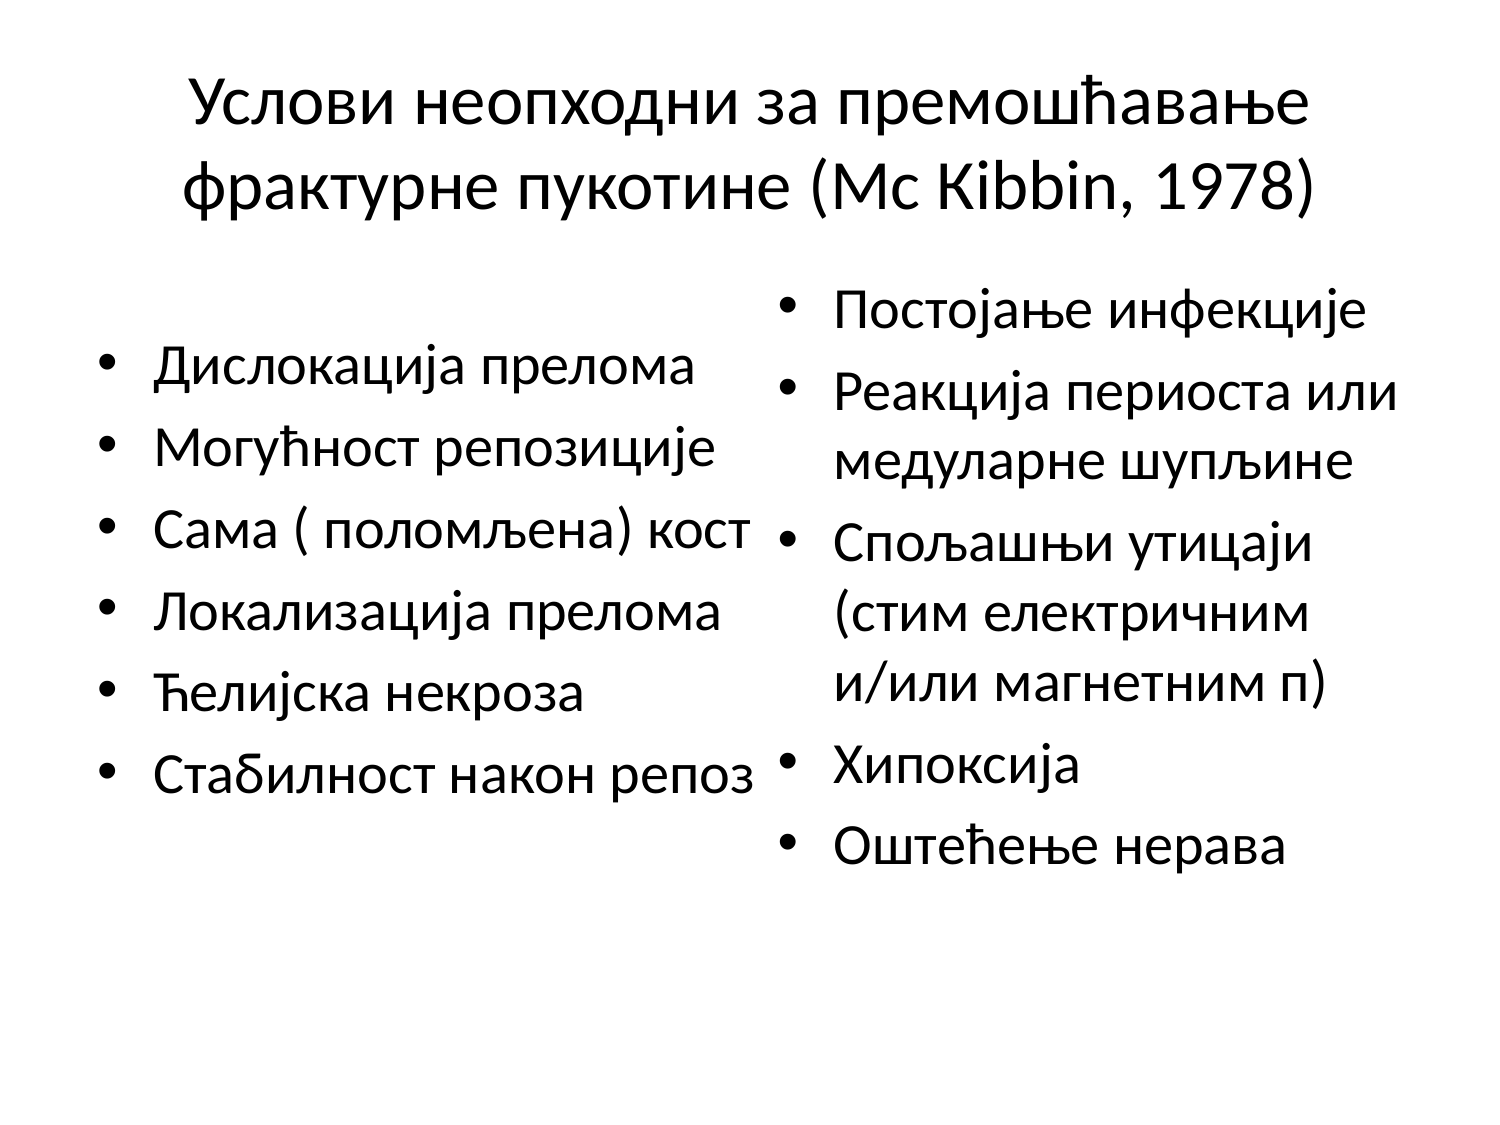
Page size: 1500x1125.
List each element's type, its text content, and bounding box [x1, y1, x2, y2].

title Услови неопходни за премошћавање фрактурне пукотине (Мc Кibbin, 1978) [75, 45, 1425, 233]
list Постојање инфекције Реакција периоста или медуларне шупљине Спољашњи утицаји (стим електричним и/или магнeтним п) Хипоксија Оштeћење нерава [762, 262, 1425, 1005]
list Дислокација прелома Могућност репозиције Сама ( поломљена) кост Локализација прелома Ћелијска некроза Стабилност након репоз [82, 319, 762, 995]
